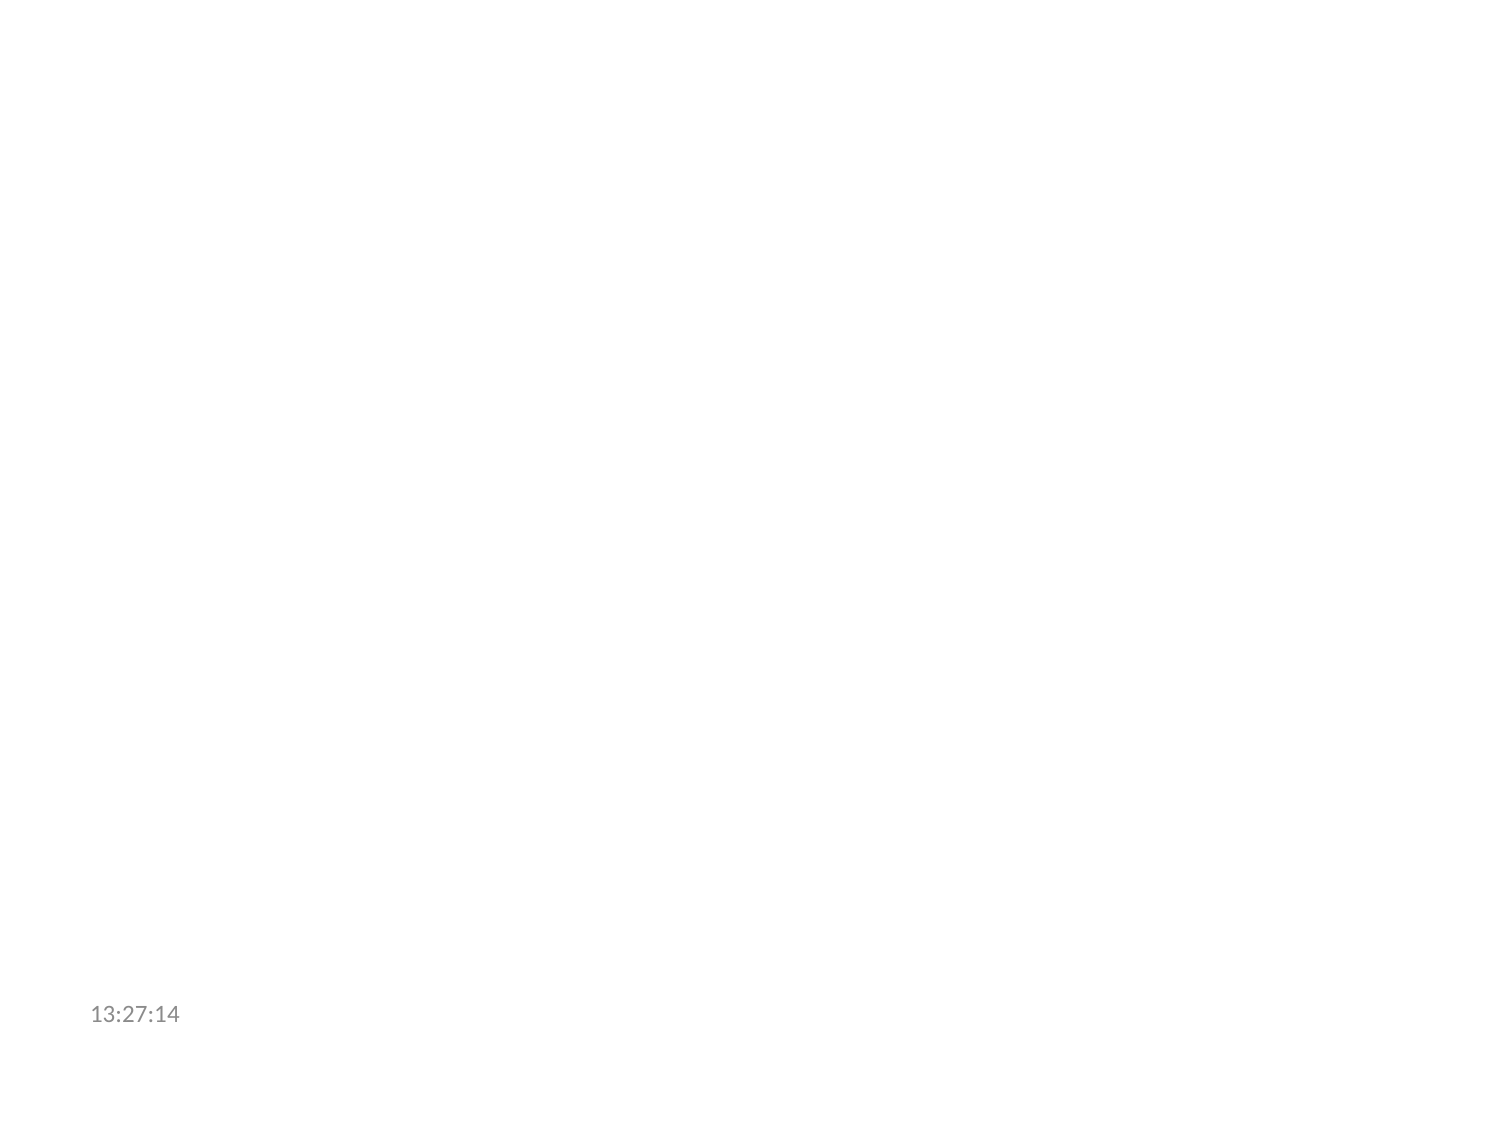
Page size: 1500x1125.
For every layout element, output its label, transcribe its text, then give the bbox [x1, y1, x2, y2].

text_box 15:35:09 [75, 982, 425, 1043]
